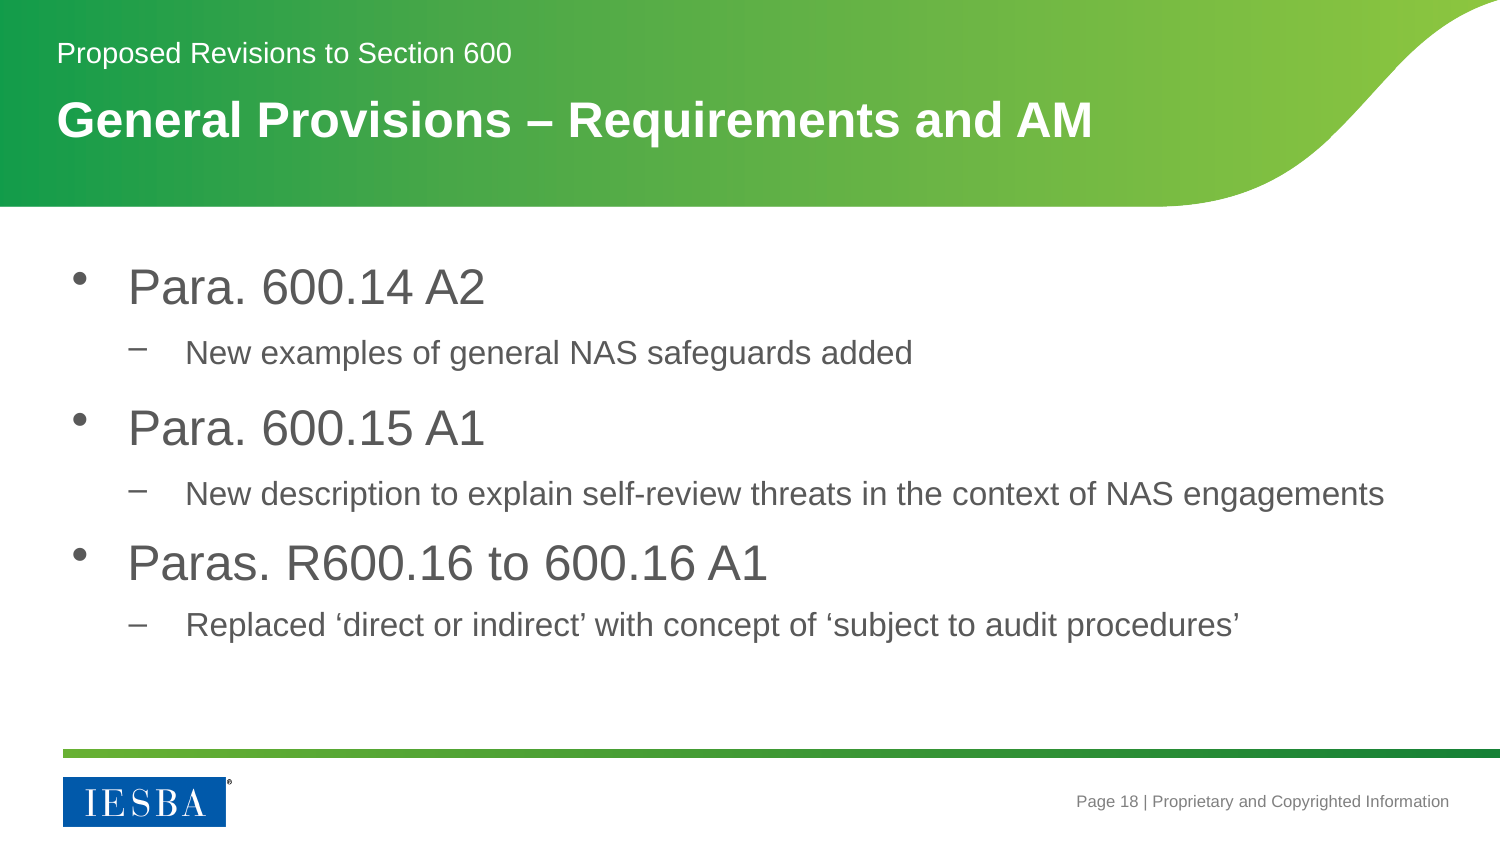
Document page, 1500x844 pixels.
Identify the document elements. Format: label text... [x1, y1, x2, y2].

picture [0, 0, 1500, 207]
title General Provisions – Requirements and AM [56, 84, 1357, 151]
list Para. 600.14 A2 New examples of general NAS safeguards added Para. 600.15 A1 New description to explain self-review threats in the context of NAS engagements Paras. R600.16 to 600.16 A1 Replaced ‘direct or indirect’ with concept of ‘subject to audit procedures’ [56, 246, 1438, 770]
picture [63, 777, 232, 827]
subtitle Proposed Revisions to Section 600 [56, 34, 595, 85]
